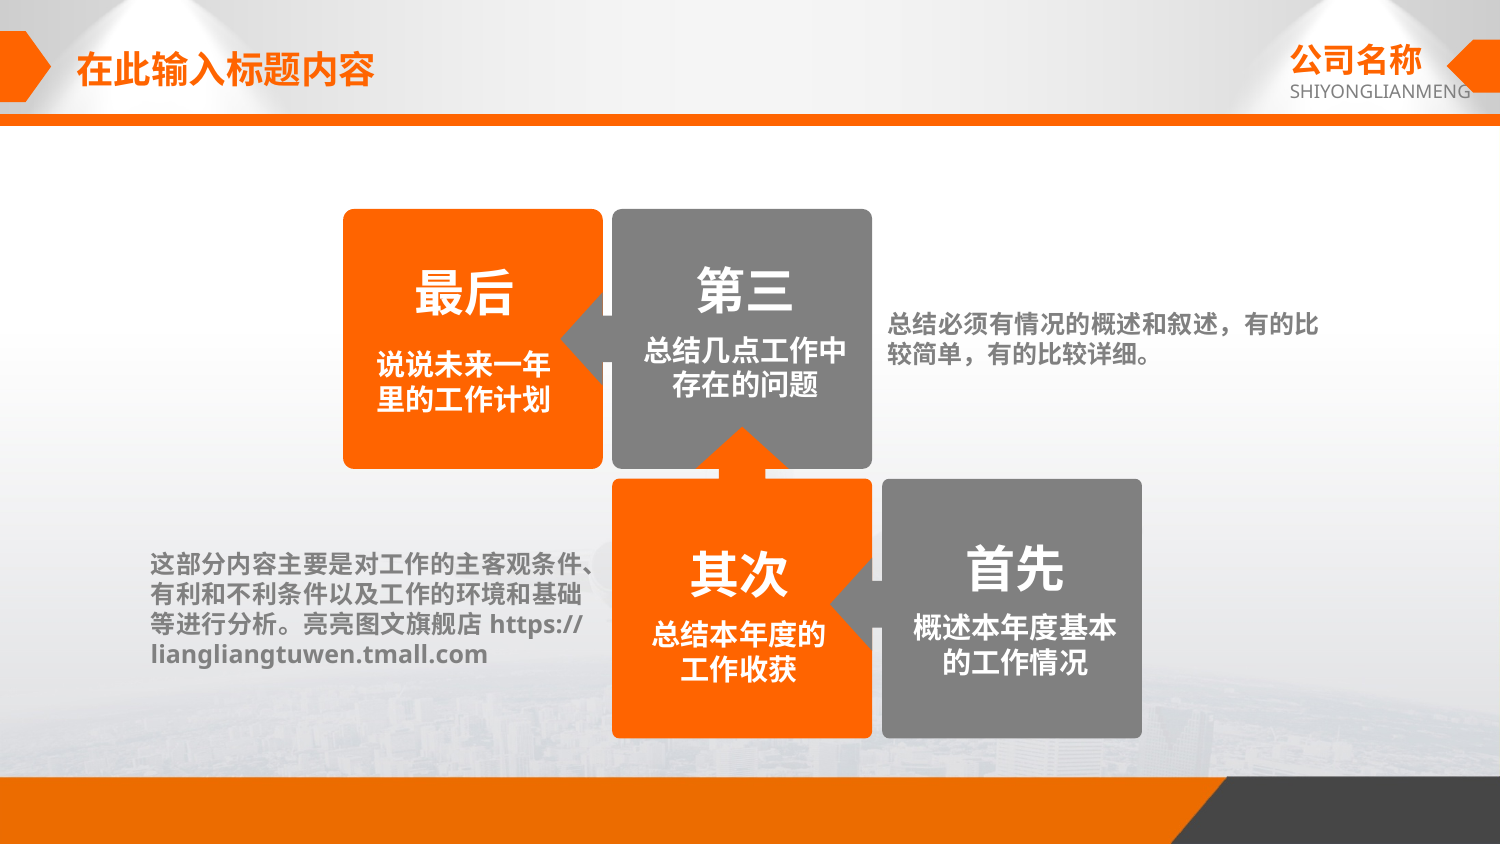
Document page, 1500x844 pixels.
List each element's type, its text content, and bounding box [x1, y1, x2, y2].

text_box 最后 说说未来一年里的工作计划 [341, 206, 605, 471]
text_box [1294, 31, 1500, 111]
text_box 第三 总结几点工作中存在的问题 [558, 206, 872, 471]
text_box 其次 总结本年度的工作收获 [610, 425, 875, 741]
text_box 总结必须有情况的概述和叙述，有的比较简单，有的比较详细。 [872, 208, 1336, 469]
picture [0, 0, 1500, 114]
text_box 这部分内容主要是对工作的主客观条件、有利和不利条件以及工作的环境和基础等进行分析。亮亮图文旗舰店https://liangliangtuwen.tmall.com [135, 478, 599, 739]
text_box 在此输入标题内容 [61, 38, 392, 98]
picture [0, 126, 1500, 844]
text_box 首先 概述本年度基本的工作情况 [828, 476, 1145, 741]
